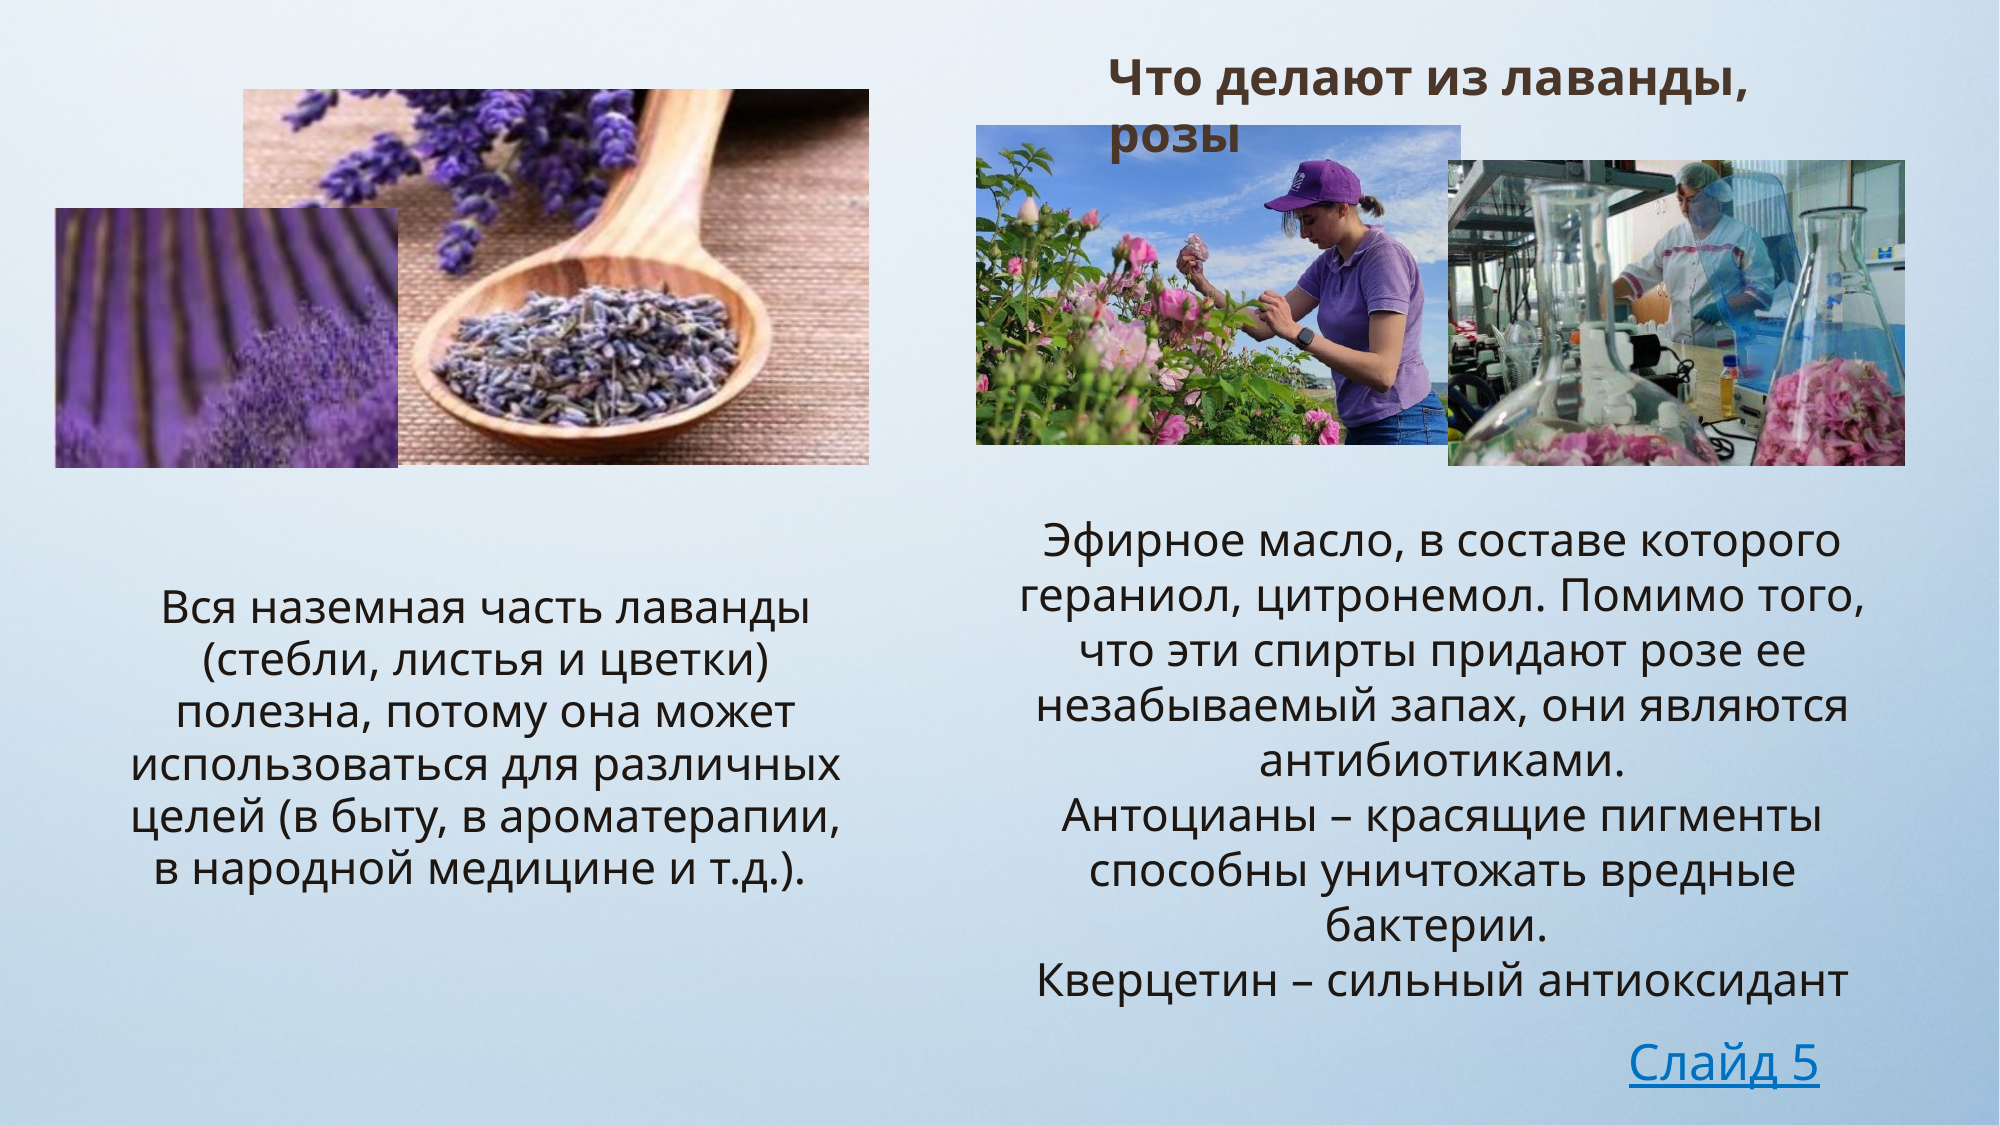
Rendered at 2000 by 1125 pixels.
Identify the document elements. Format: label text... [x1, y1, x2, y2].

text_box Вся наземная часть лаванды (стебли, листья и цветки) полезна, потому она может использоваться для различных целей (в быту, в ароматерапии, в народной медицине и т.д.). [113, 574, 858, 903]
picture [0, 0, 2000, 1125]
text_box Эфирное масло, в составе которого гераниол, цитронемол. Помимо того, что эти спирты придают розе ее незабываемый запах, они являются антибиотиками. Антоцианы – красящие пигменты способны уничтожать вредные бактерии. Кверцетин – сильный антиоксидант [964, 503, 1922, 1070]
text_box Слайд 5 [1613, 1023, 1922, 1103]
text_box Что делают из лаванды, розы [1094, 42, 1910, 172]
